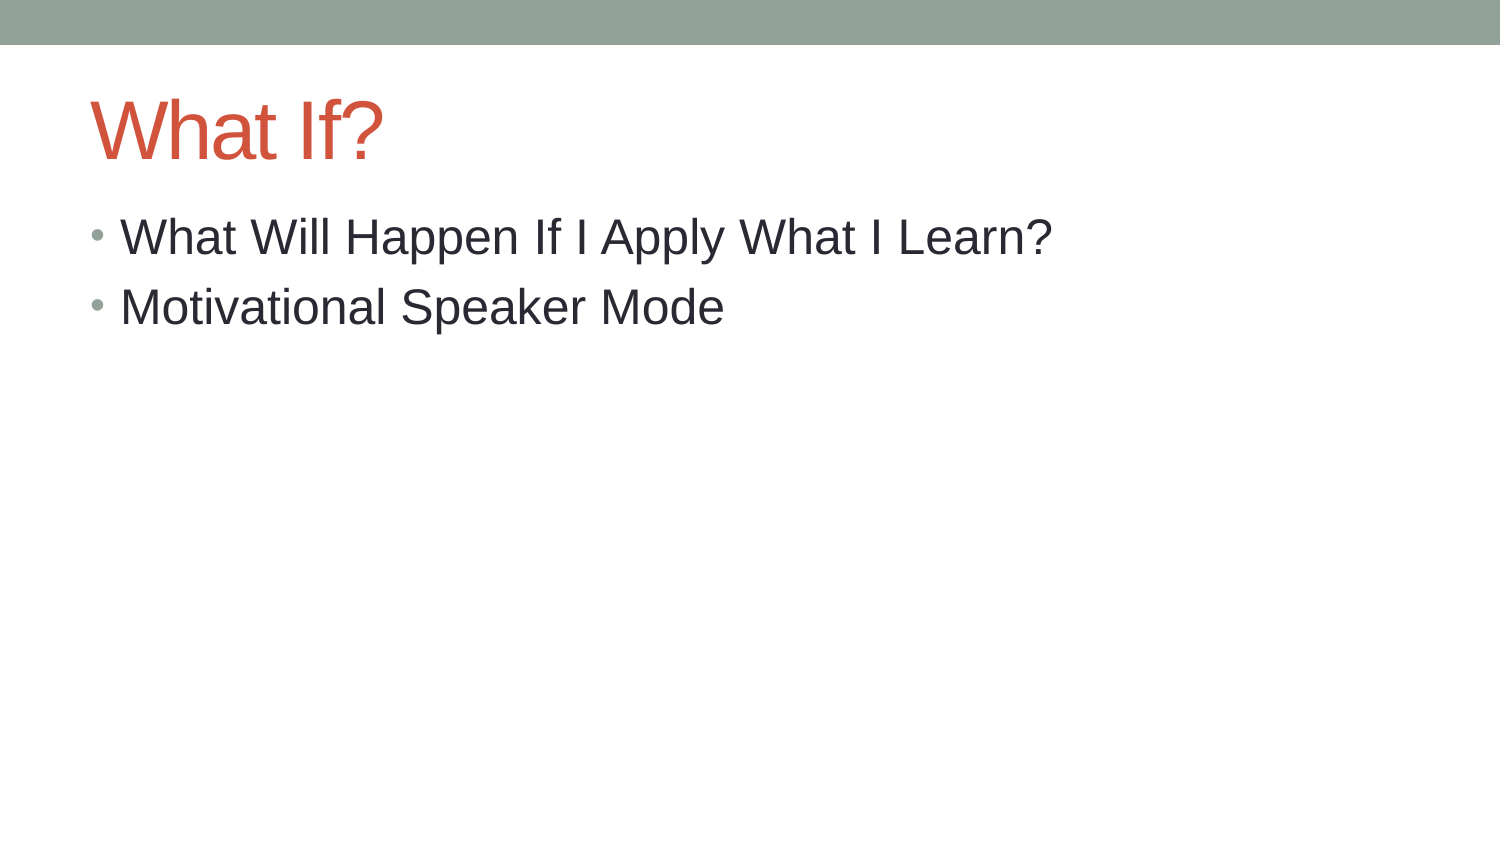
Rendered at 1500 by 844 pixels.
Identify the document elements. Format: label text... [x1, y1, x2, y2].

list What Will Happen If I Apply What I Learn? Motivational Speaker Mode [75, 196, 1425, 797]
title What If? [75, 65, 1425, 188]
